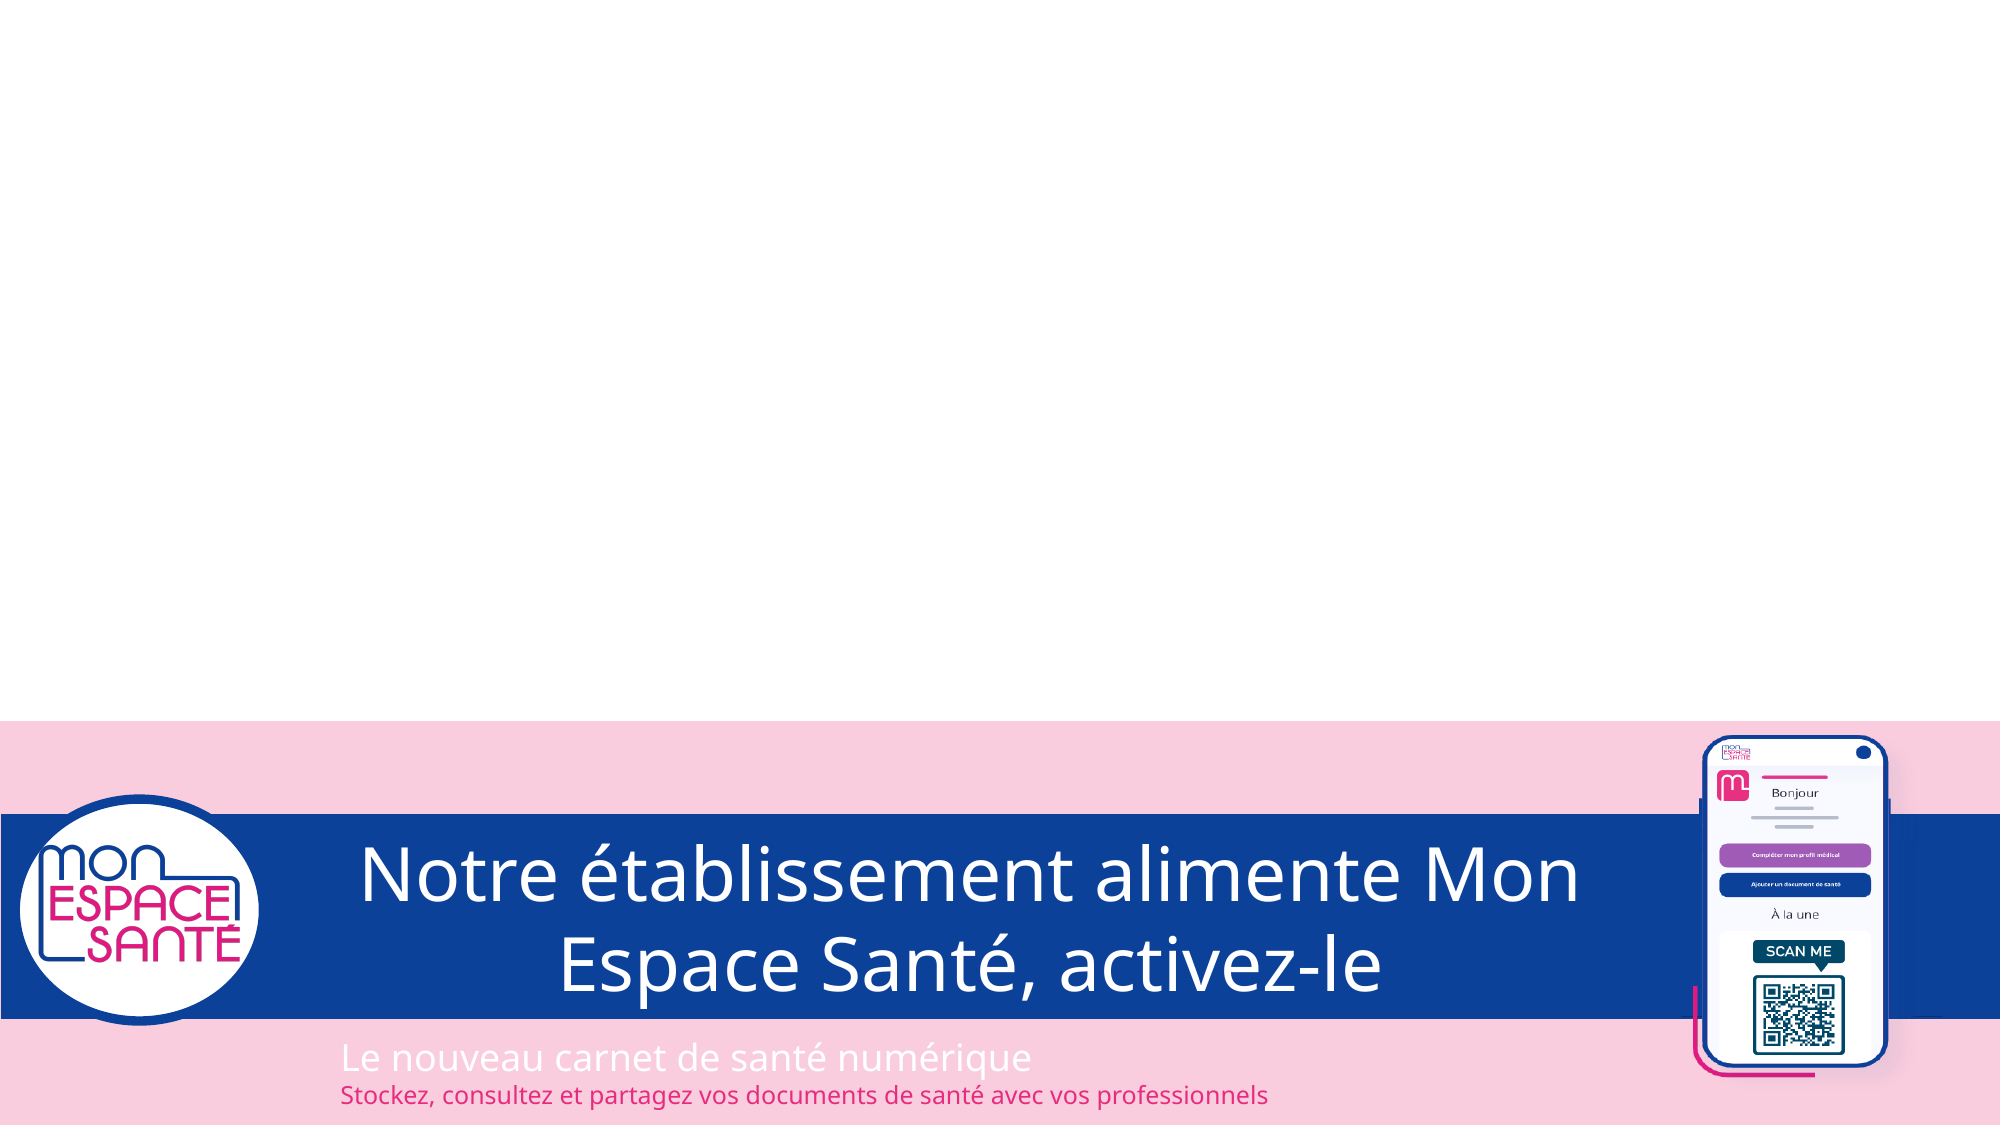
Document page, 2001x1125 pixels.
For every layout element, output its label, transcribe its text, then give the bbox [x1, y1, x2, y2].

text_box [1944, 814, 2000, 1019]
text_box [1, 814, 14, 1019]
text_box [264, 1015, 1680, 1019]
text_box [1680, 733, 1944, 1094]
text_box Le nouveau carnet de santé numérique Stockez, consultez et partagez vos documents de santé avec vos professionnels [325, 1026, 1598, 1117]
text_box [0, 721, 2000, 1125]
text_box [264, 814, 1680, 819]
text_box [14, 798, 264, 1022]
text_box Notre établissement alimente Mon Espace Santé, activez-le [264, 819, 1680, 1015]
